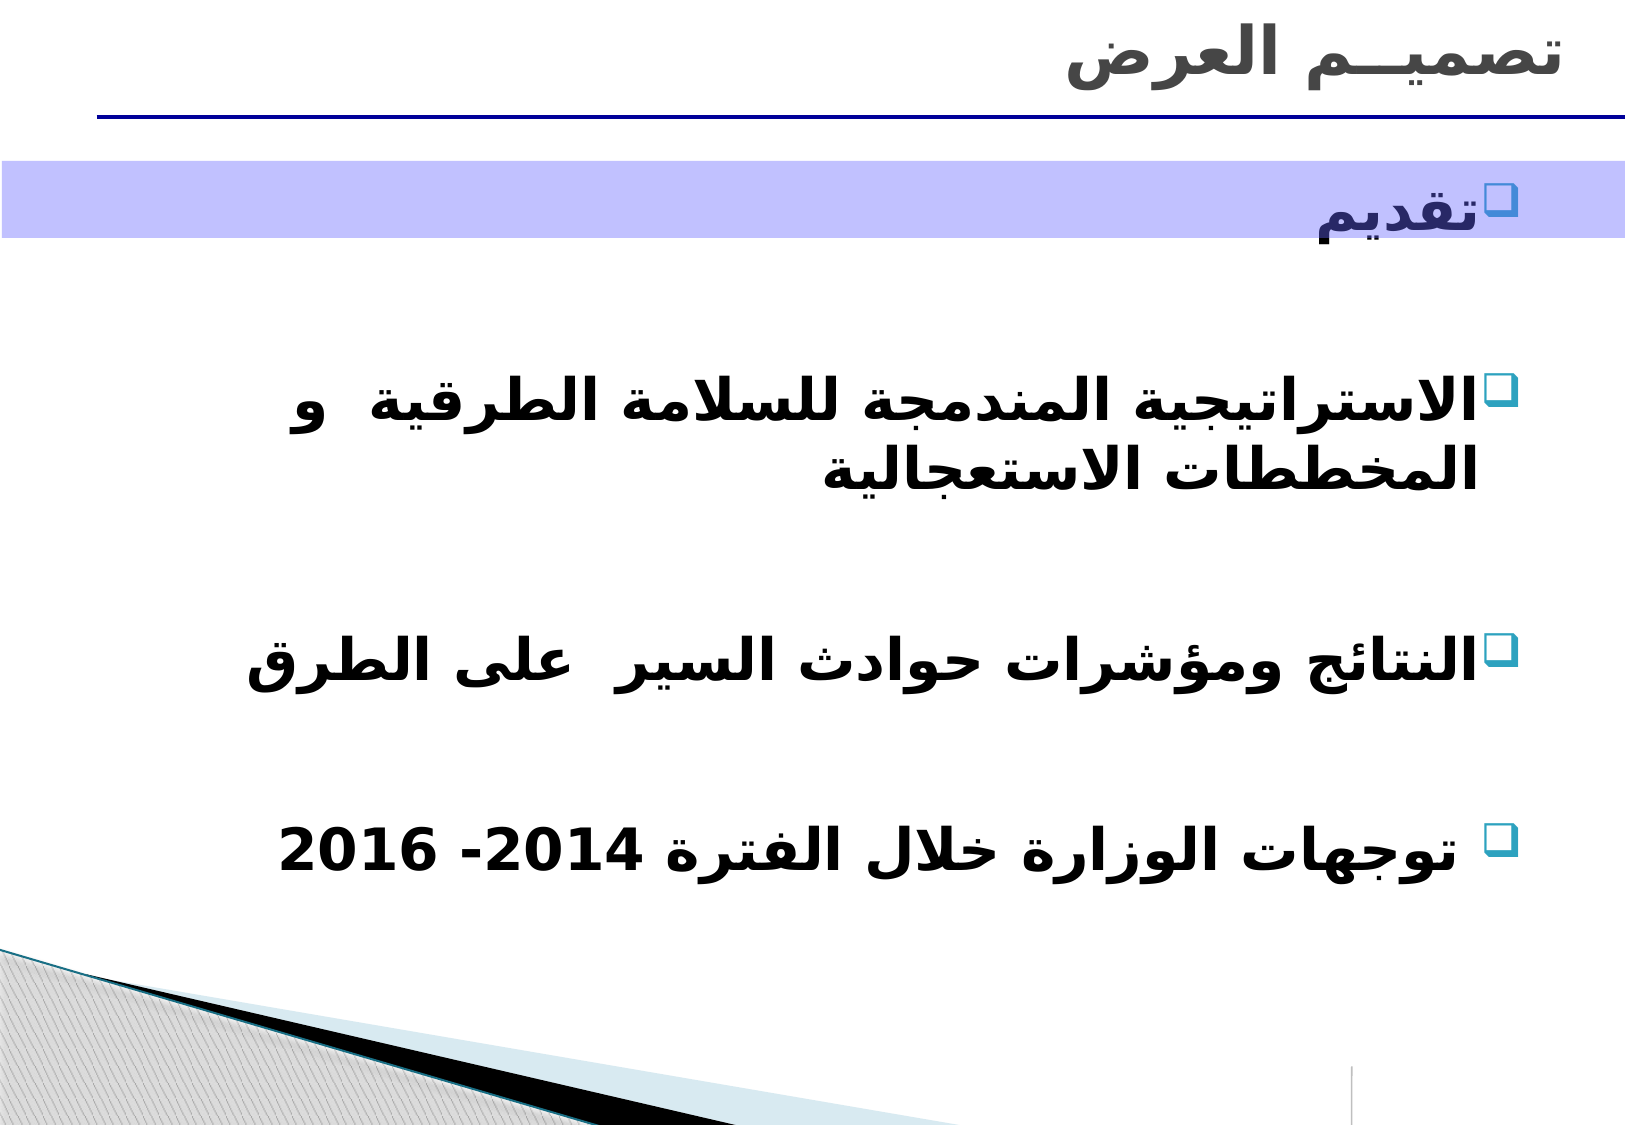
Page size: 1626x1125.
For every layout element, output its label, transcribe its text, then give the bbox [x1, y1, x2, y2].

text_box [1, 160, 1625, 238]
list تقديم الاستراتيجية المندمجة للسلامة الطرقية و المخططات الاستعجالية النتائج ومؤشرات حوادث السير على الطرق توجهات الوزارة خلال الفترة 2014- 2016 [109, 238, 1556, 985]
title تصميــم العرض [100, 0, 1581, 96]
